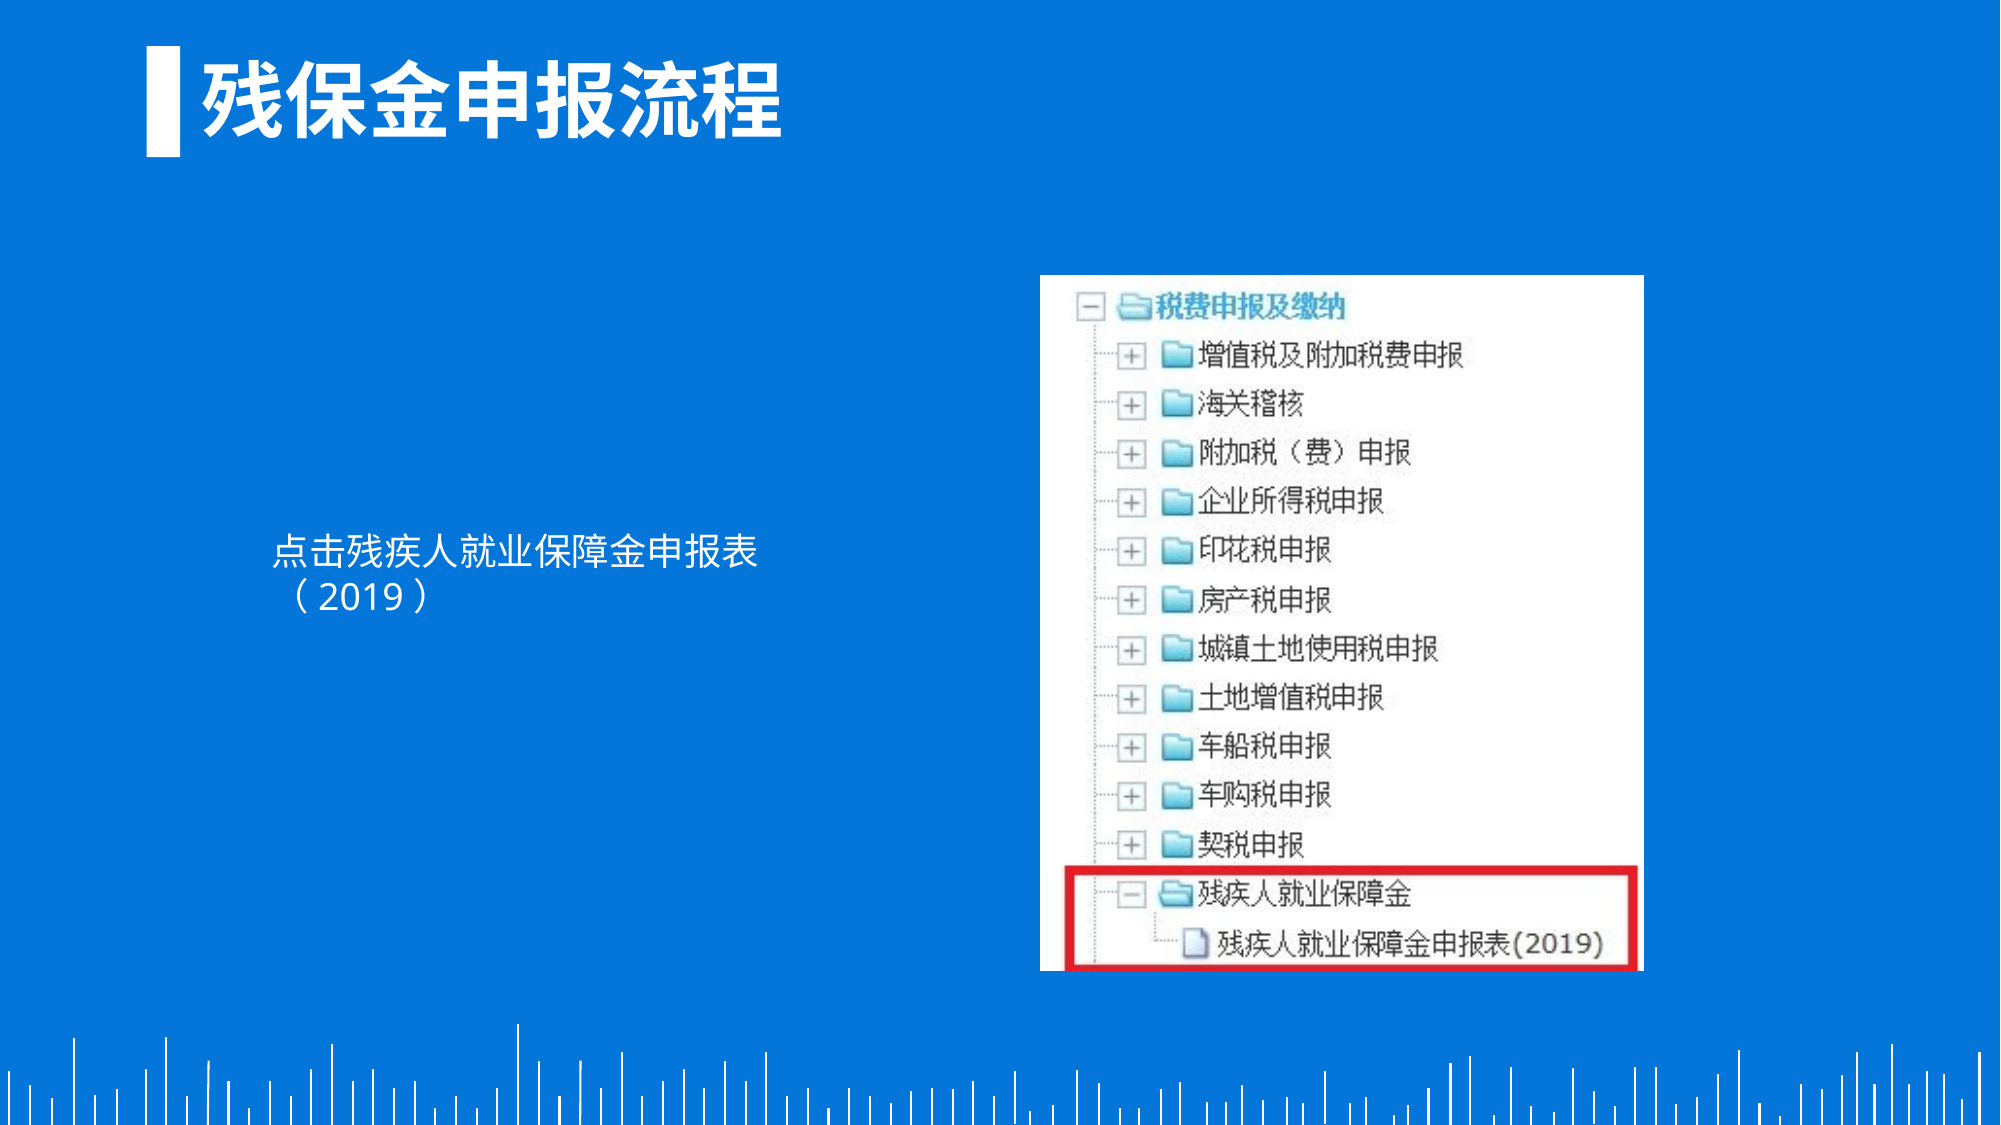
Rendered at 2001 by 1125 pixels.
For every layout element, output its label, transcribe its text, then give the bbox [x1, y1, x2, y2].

text_box [146, 45, 181, 158]
picture [1039, 275, 1644, 971]
text_box 点击残疾人就业保障金申报表（2019） [256, 520, 919, 626]
text_box 残保金申报流程 [186, 41, 1189, 156]
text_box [8, 1024, 1980, 1125]
